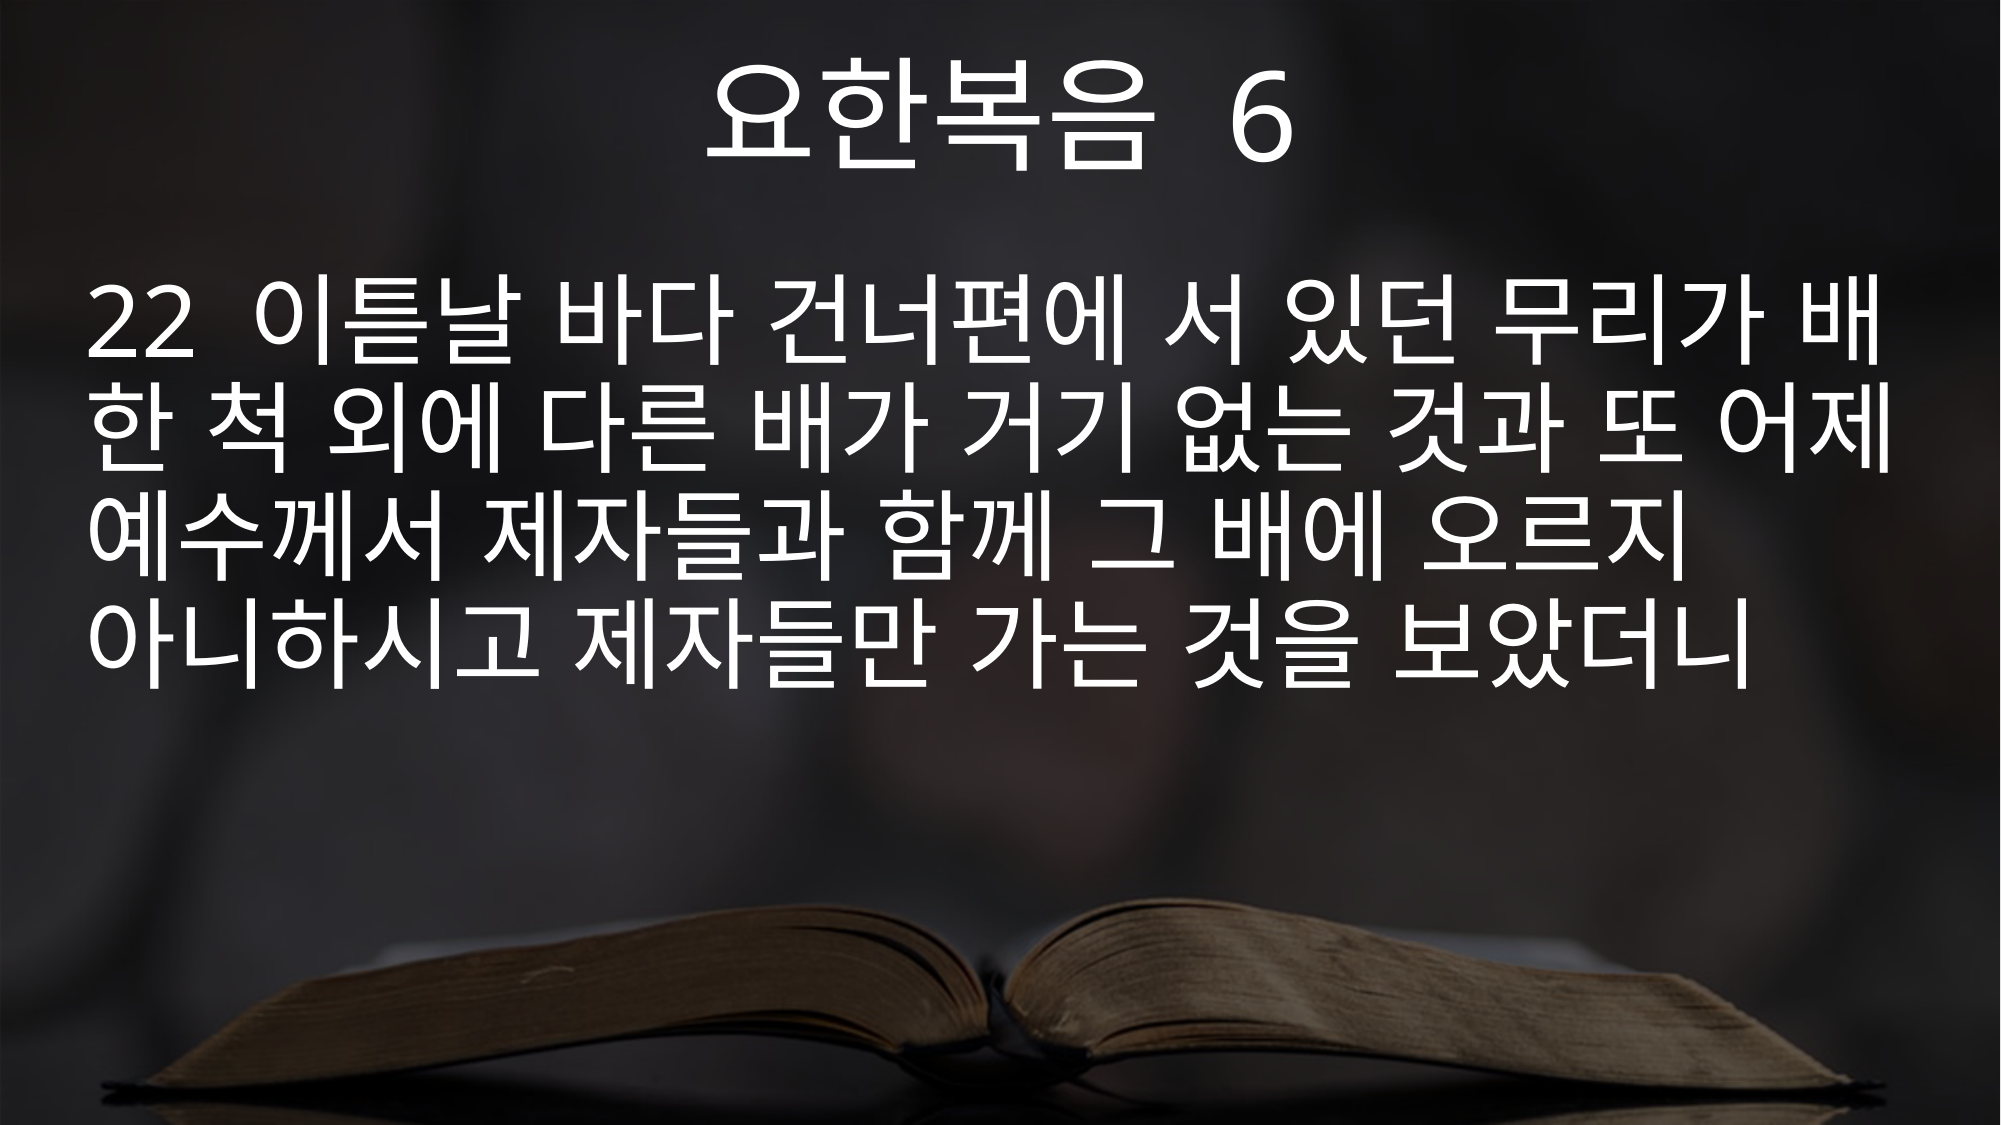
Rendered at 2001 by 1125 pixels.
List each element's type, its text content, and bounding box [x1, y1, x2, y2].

list 22 이튿날 바다 건너편에 서 있던 무리가 배 한 척 외에 다른 배가 거기 없는 것과 또 어제 예수께서 제자들과 함께 그 배에 오르지 아니하시고 제자들만 가는 것을 보았더니 [69, 263, 1953, 423]
picture [0, 0, 2001, 1125]
footer 요한복음 6 [0, 32, 2000, 192]
